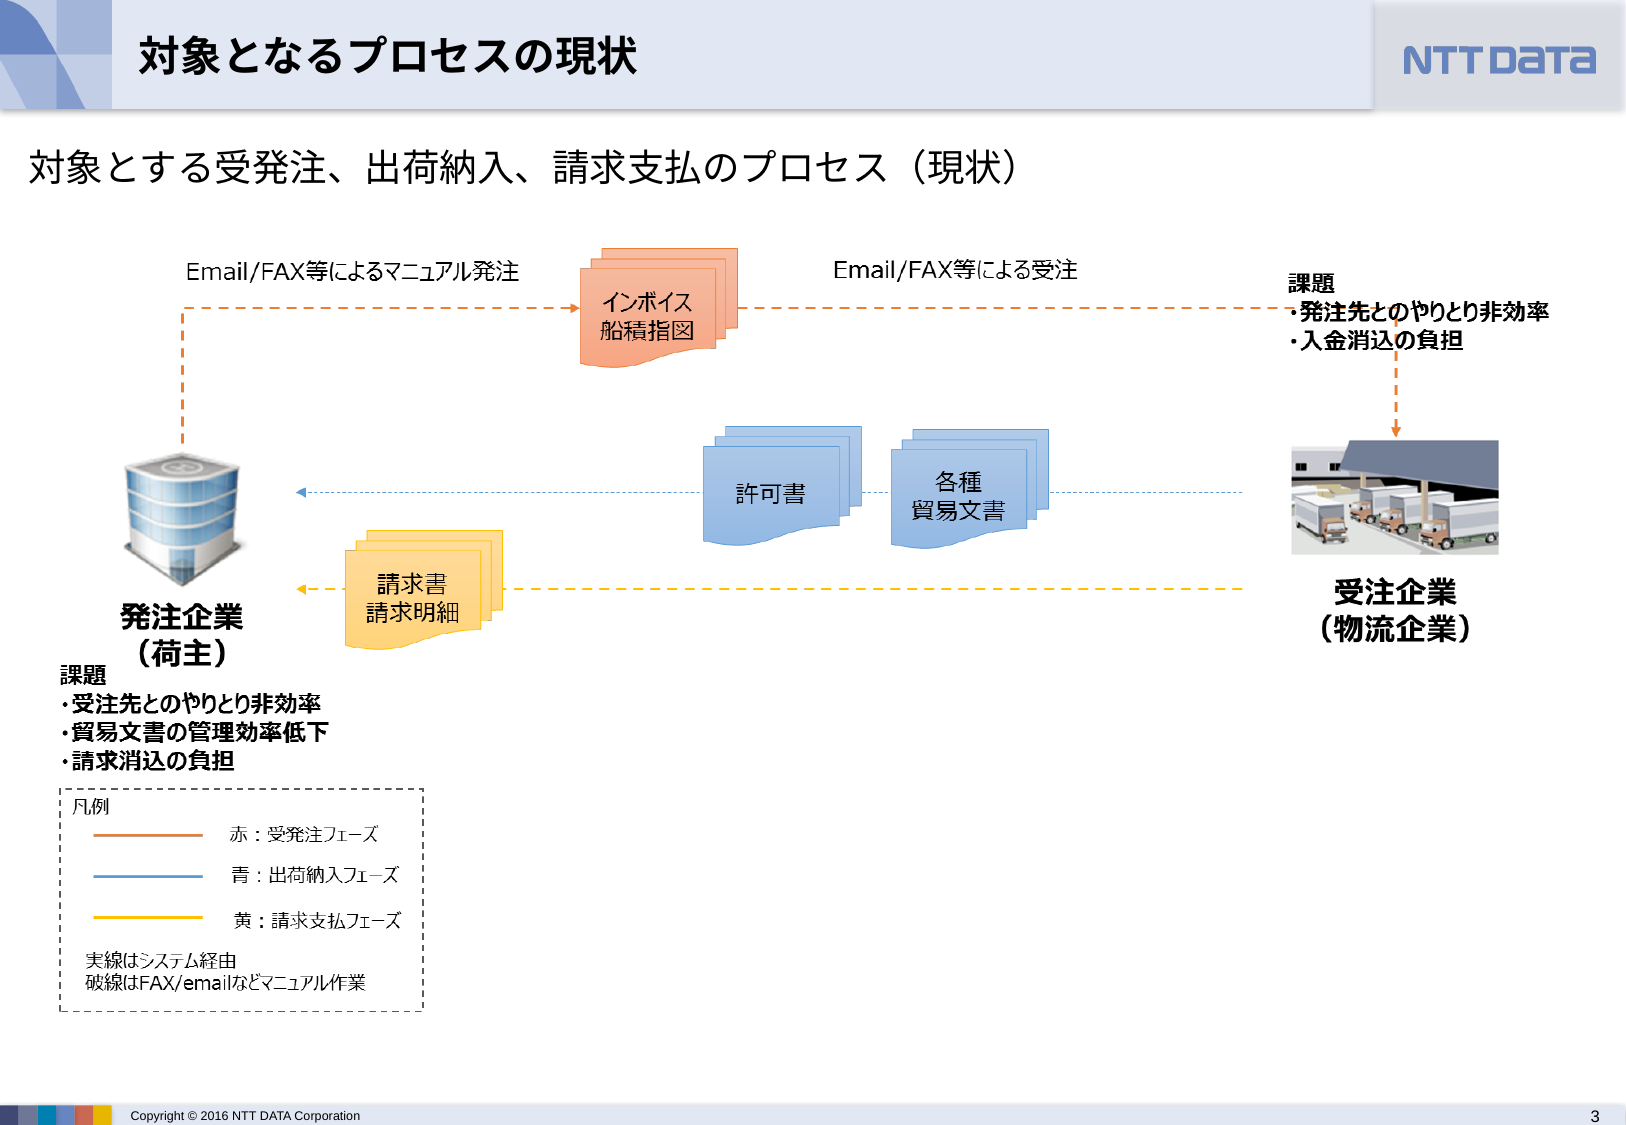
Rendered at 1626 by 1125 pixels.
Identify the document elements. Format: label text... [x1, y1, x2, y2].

picture [0, 0, 111, 109]
picture [44, 247, 1595, 1012]
picture [1404, 46, 1596, 74]
text_box 対象とする受発注、出荷納入、請求支払のプロセス（現状） [13, 136, 1595, 197]
title 対象となるプロセスの現状 [111, 0, 1363, 109]
